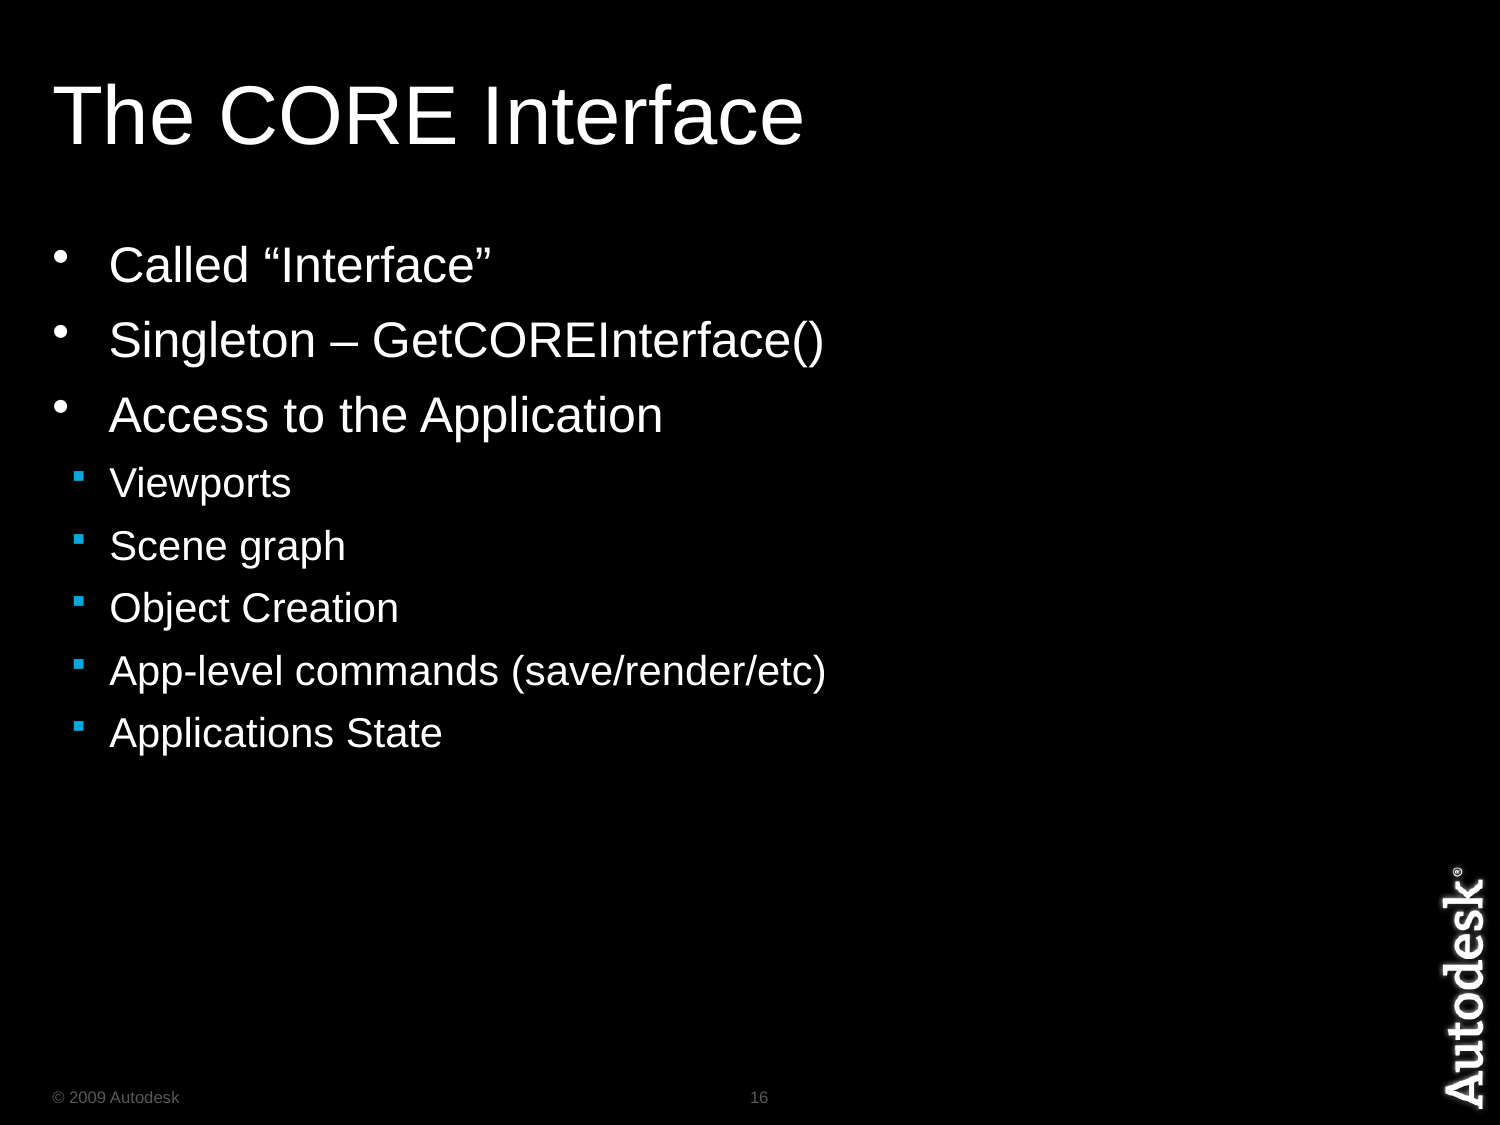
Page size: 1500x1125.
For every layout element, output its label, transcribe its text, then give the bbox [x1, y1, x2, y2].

title The CORE Interface [52, 22, 1401, 211]
picture [1402, 0, 1500, 1125]
list Called “Interface” Singleton – GetCOREInterface() Access to the Application Viewports Scene graph Object Creation App-level commands (save/render/etc) Applications State [52, 231, 1401, 1073]
